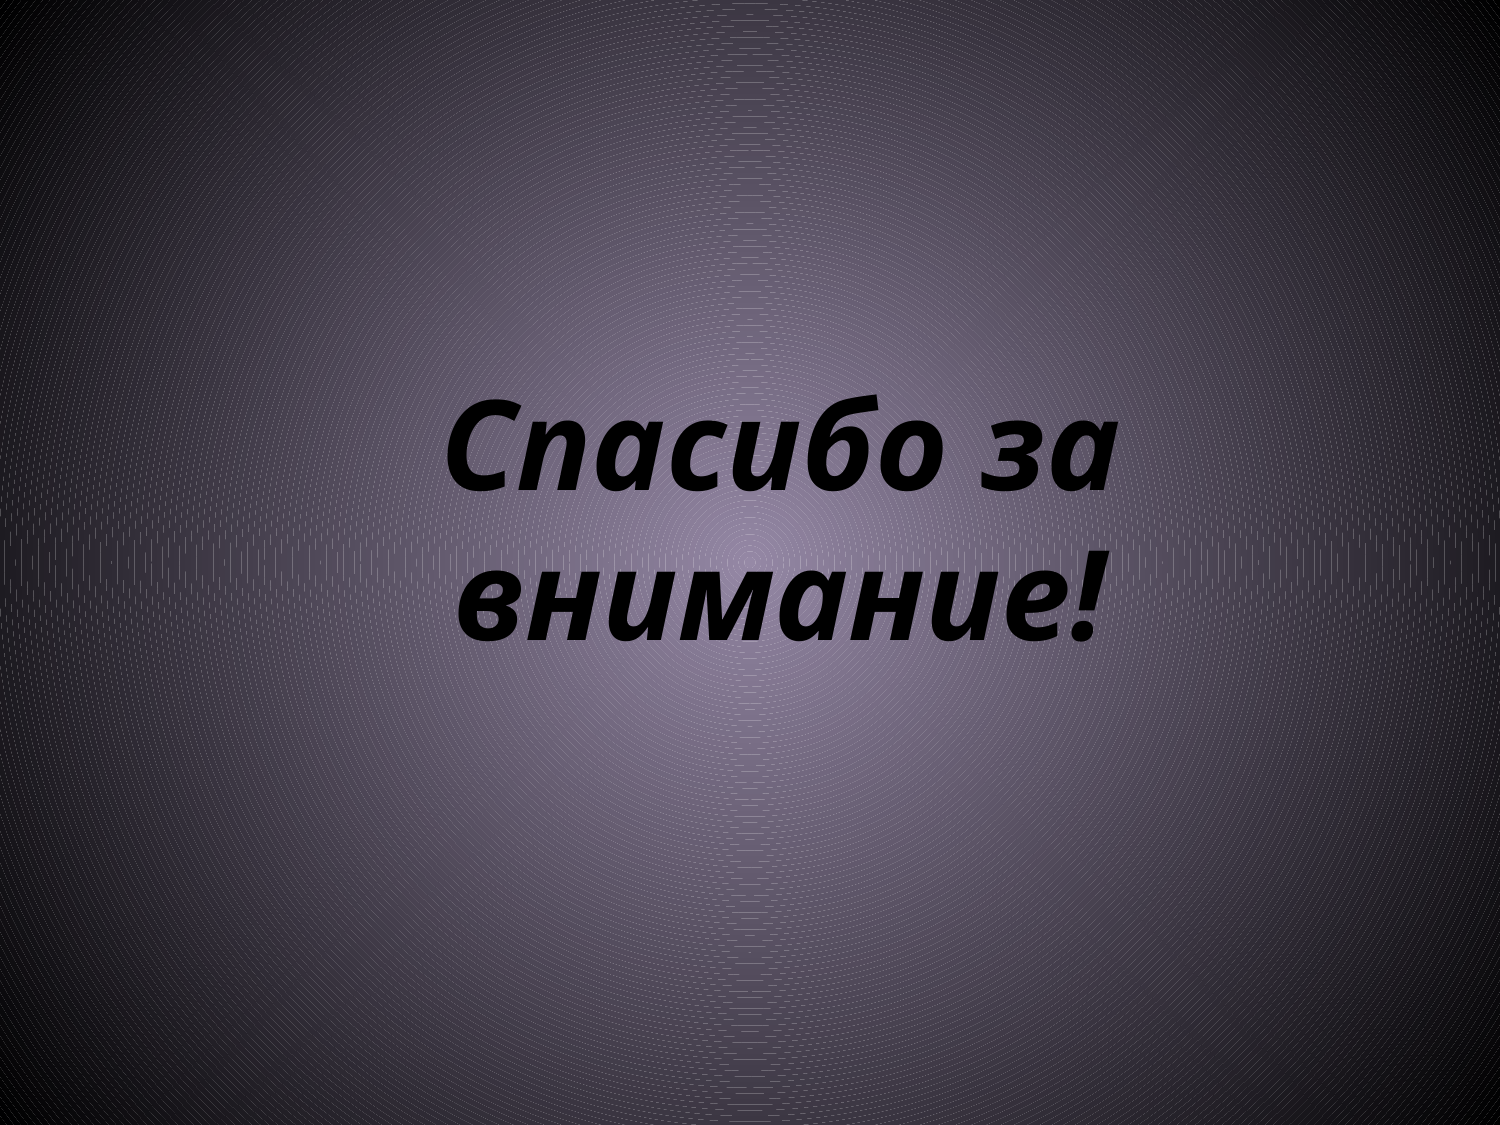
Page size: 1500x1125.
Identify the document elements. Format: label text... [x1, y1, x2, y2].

title Спасибо за внимание! [105, 421, 1456, 610]
